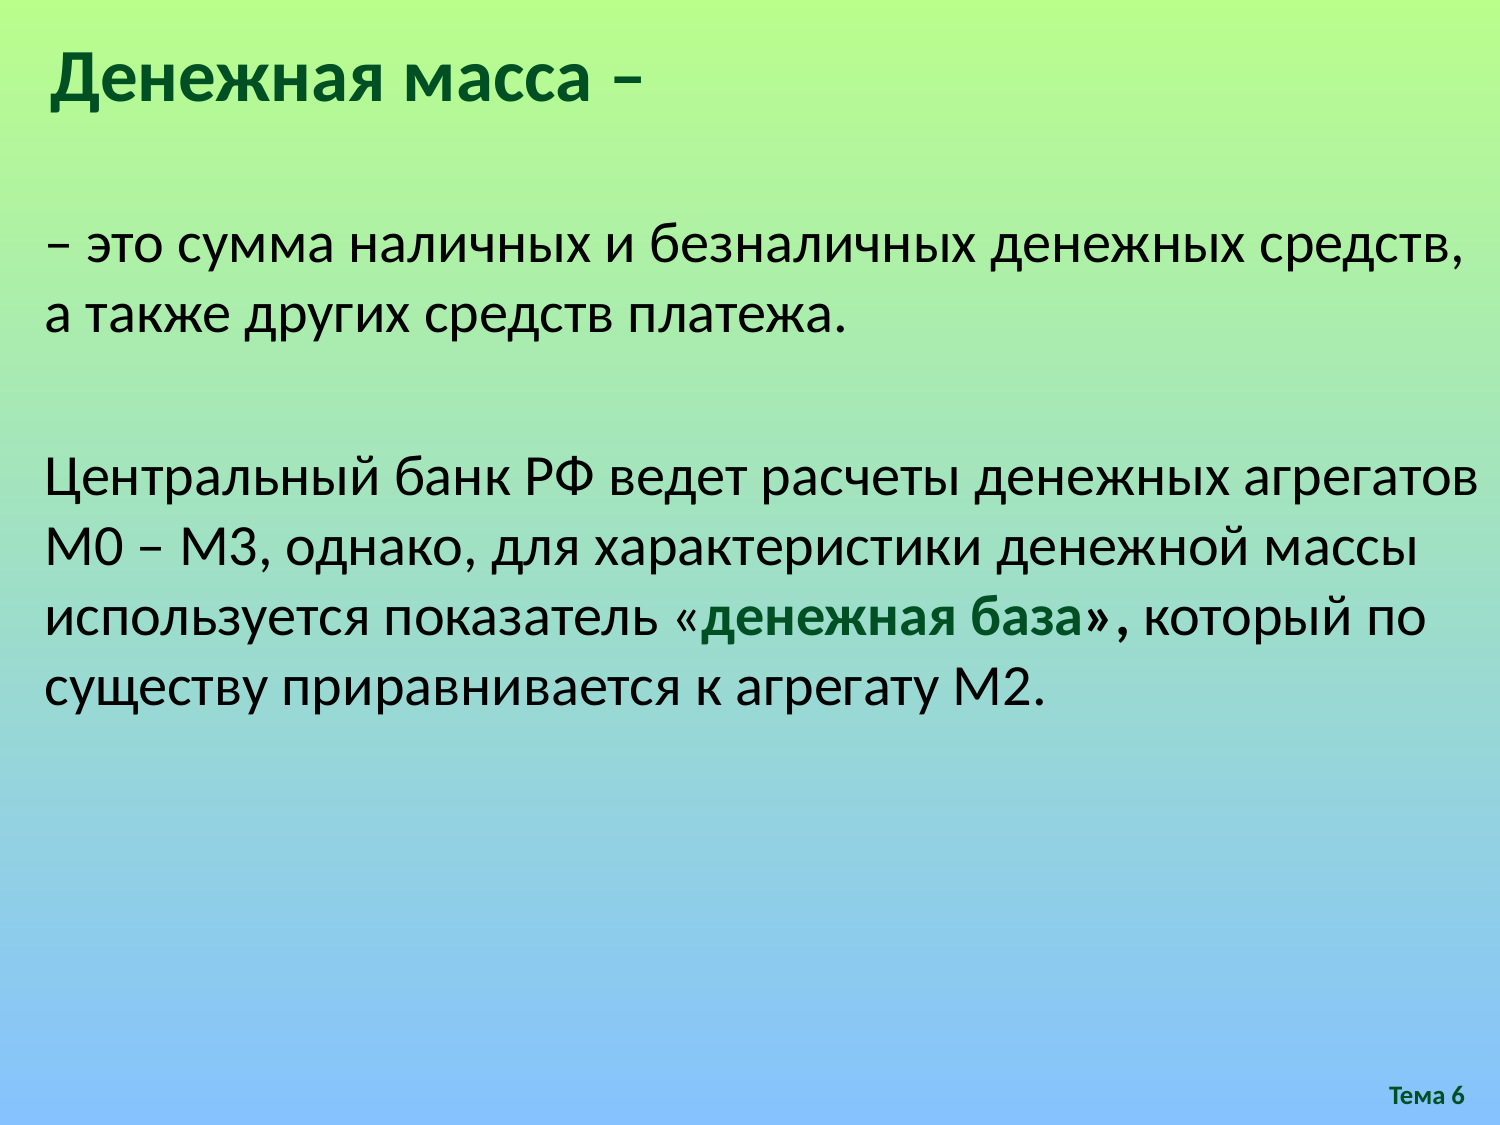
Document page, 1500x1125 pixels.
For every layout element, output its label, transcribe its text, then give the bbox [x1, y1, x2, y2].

title Денежная масса – [35, 19, 1353, 138]
list – это сумма наличных и безналичных денежных средств, а также других средств платежа. Центральный банк РФ ведет расчеты денежных агрегатов М0 – М3, однако, для характеристики денежной массы используется показатель «денежная база», который по существу приравнивается к агрегату М2. [29, 196, 1500, 799]
text_box Тема 6 [1374, 1070, 1495, 1118]
